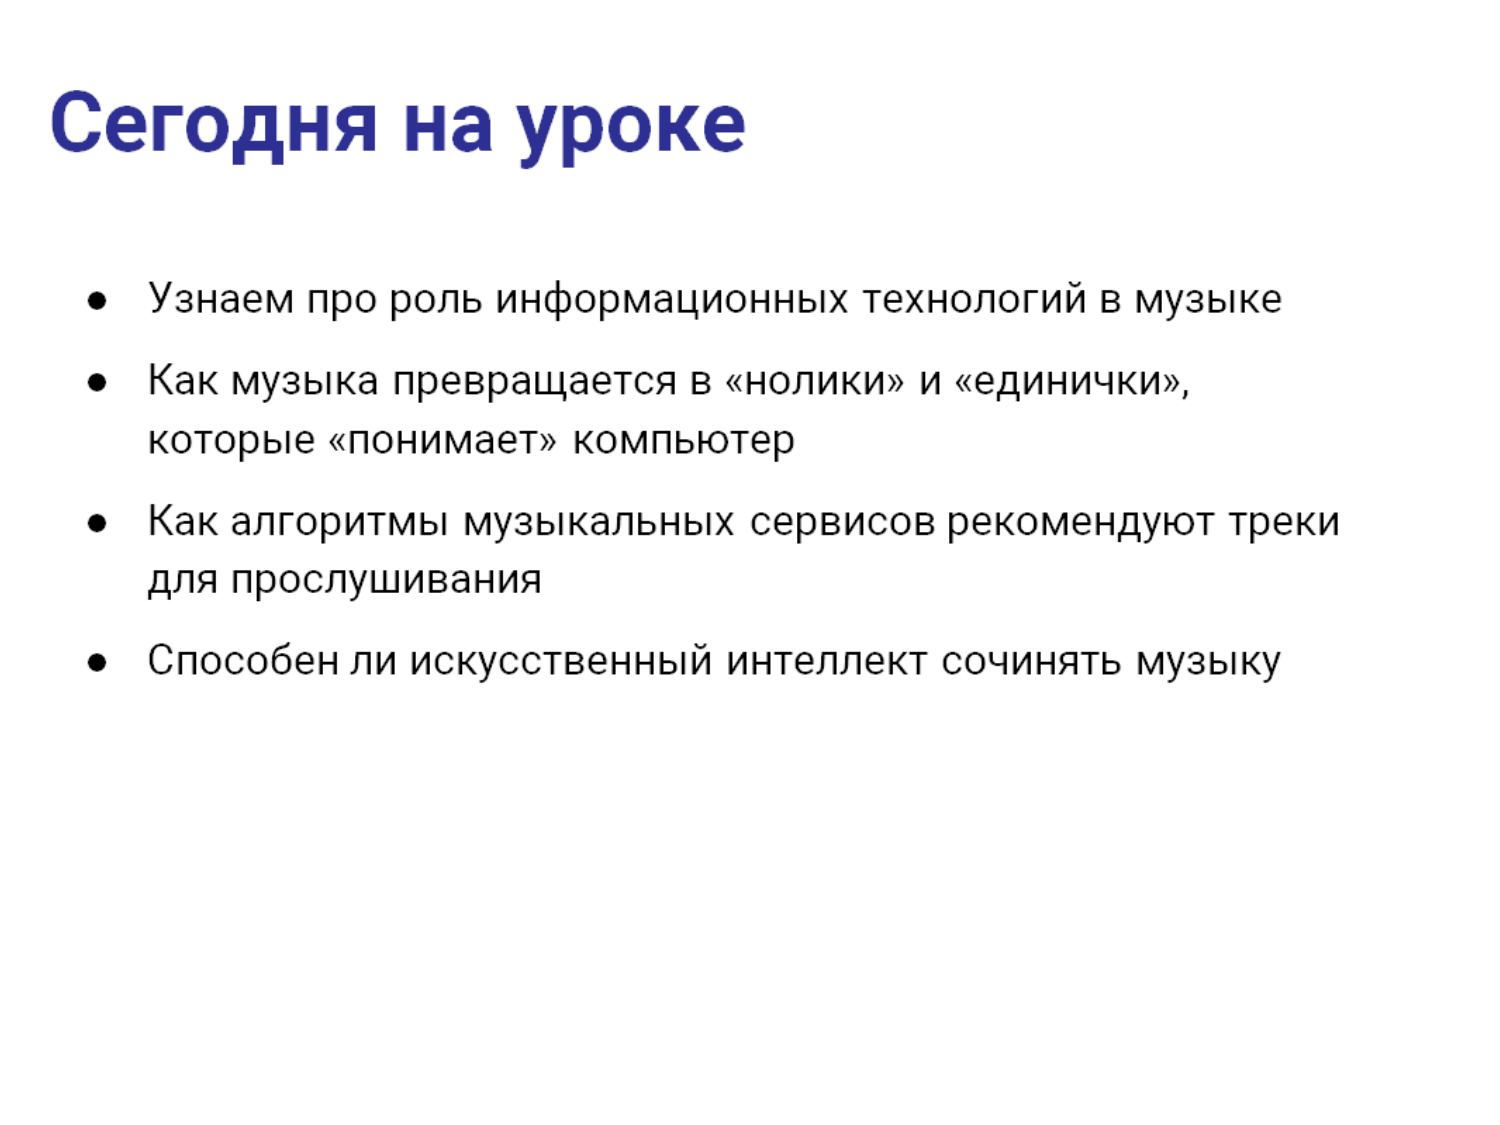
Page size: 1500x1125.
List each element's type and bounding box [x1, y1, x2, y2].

list [17, 30, 1486, 750]
